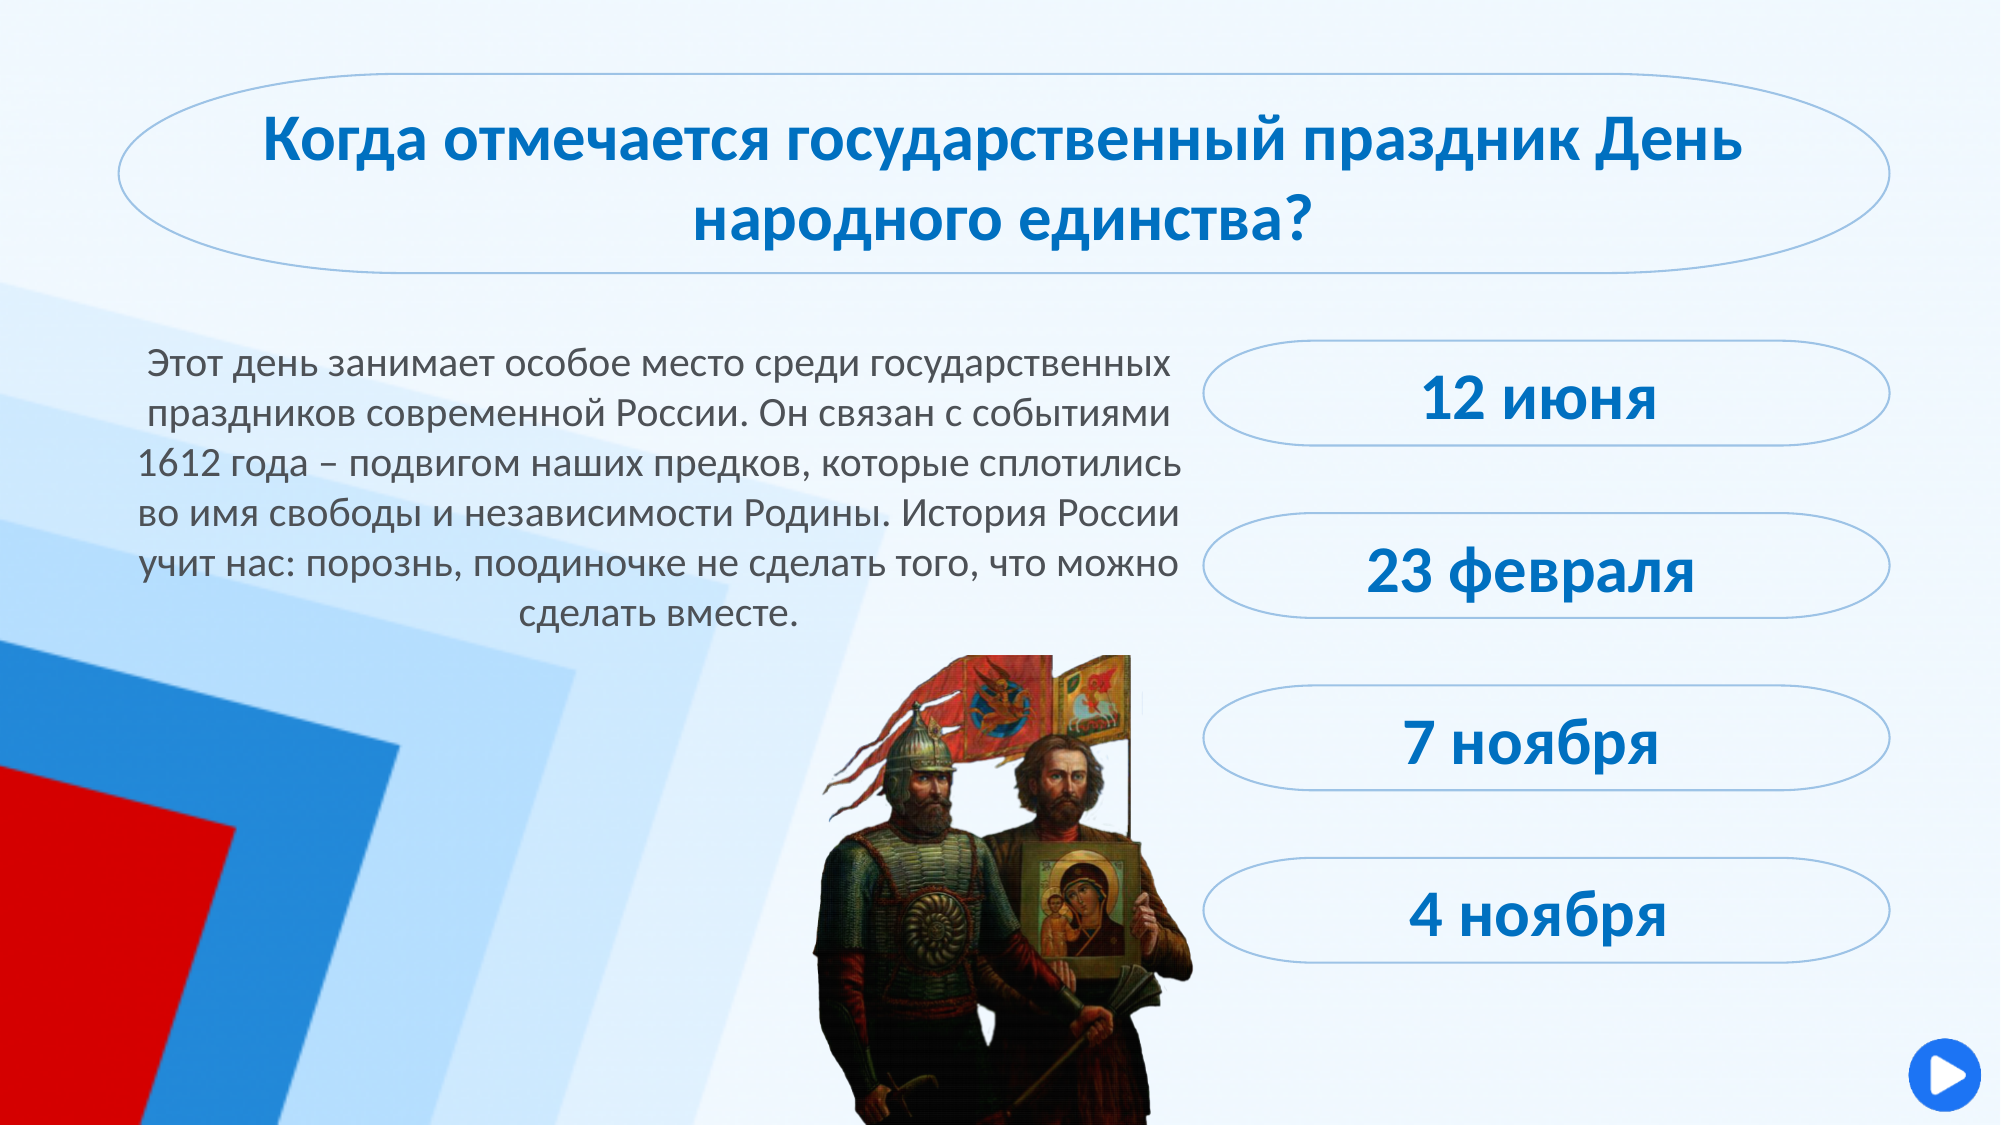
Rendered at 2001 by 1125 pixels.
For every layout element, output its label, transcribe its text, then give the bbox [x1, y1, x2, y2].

text_box Когда отмечается государственный праздник День народного единства? [117, 72, 1891, 275]
picture [0, 0, 2001, 1125]
text_box 4 ноября [1202, 856, 1891, 964]
text_box 12 июня [1202, 339, 1891, 447]
text_box 7 ноября [1202, 684, 1891, 792]
text_box 23 февраля [1202, 512, 1891, 619]
text_box Этот день занимает особое место среди государственных праздников современной России. Он связан с событиями 1612 года – подвигом наших предков, которые сплотились во имя свободы и независимости Родины. История России учит нас: порознь, поодиночке не сделать того, что можно сделать вместе. [118, 326, 1200, 642]
